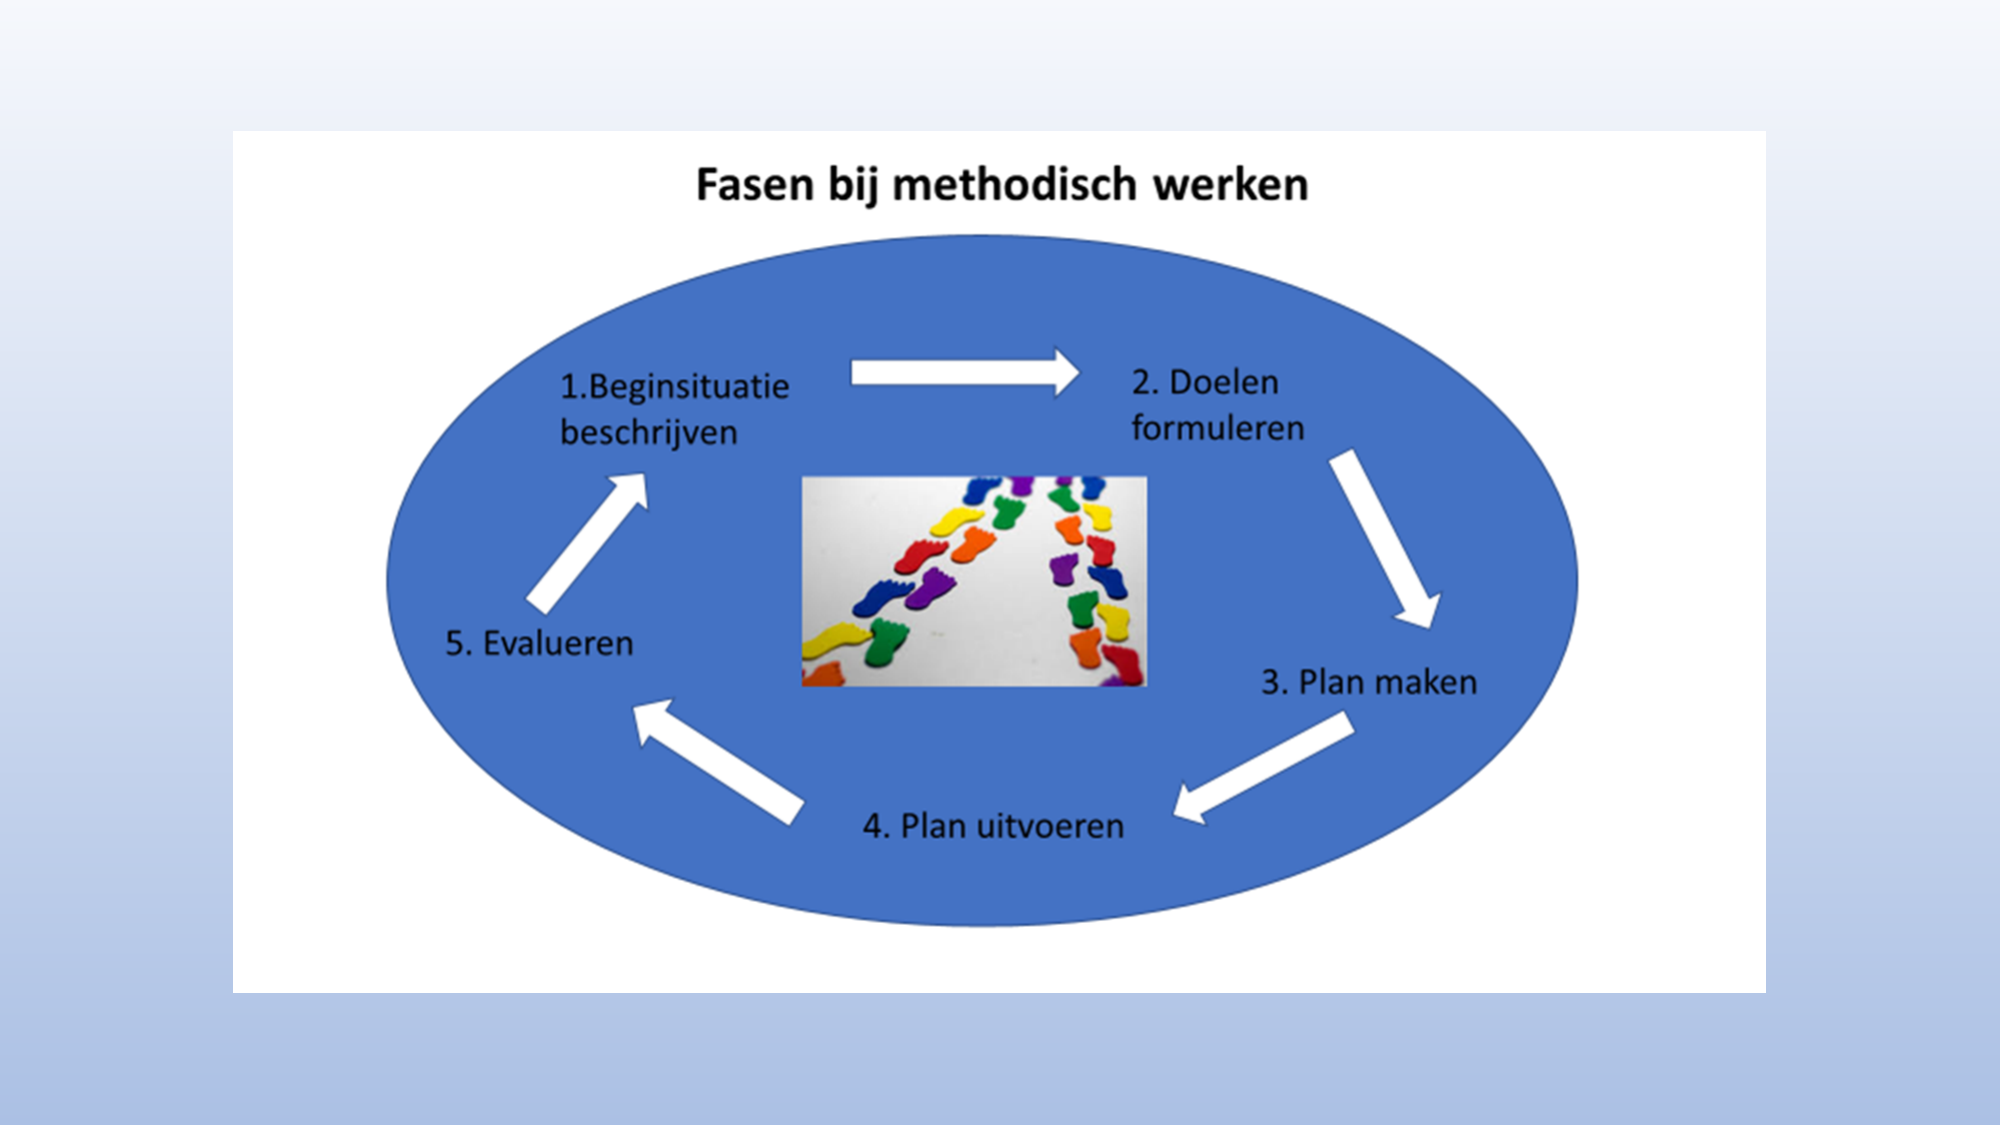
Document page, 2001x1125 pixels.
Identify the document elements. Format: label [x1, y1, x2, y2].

picture [233, 131, 1766, 994]
